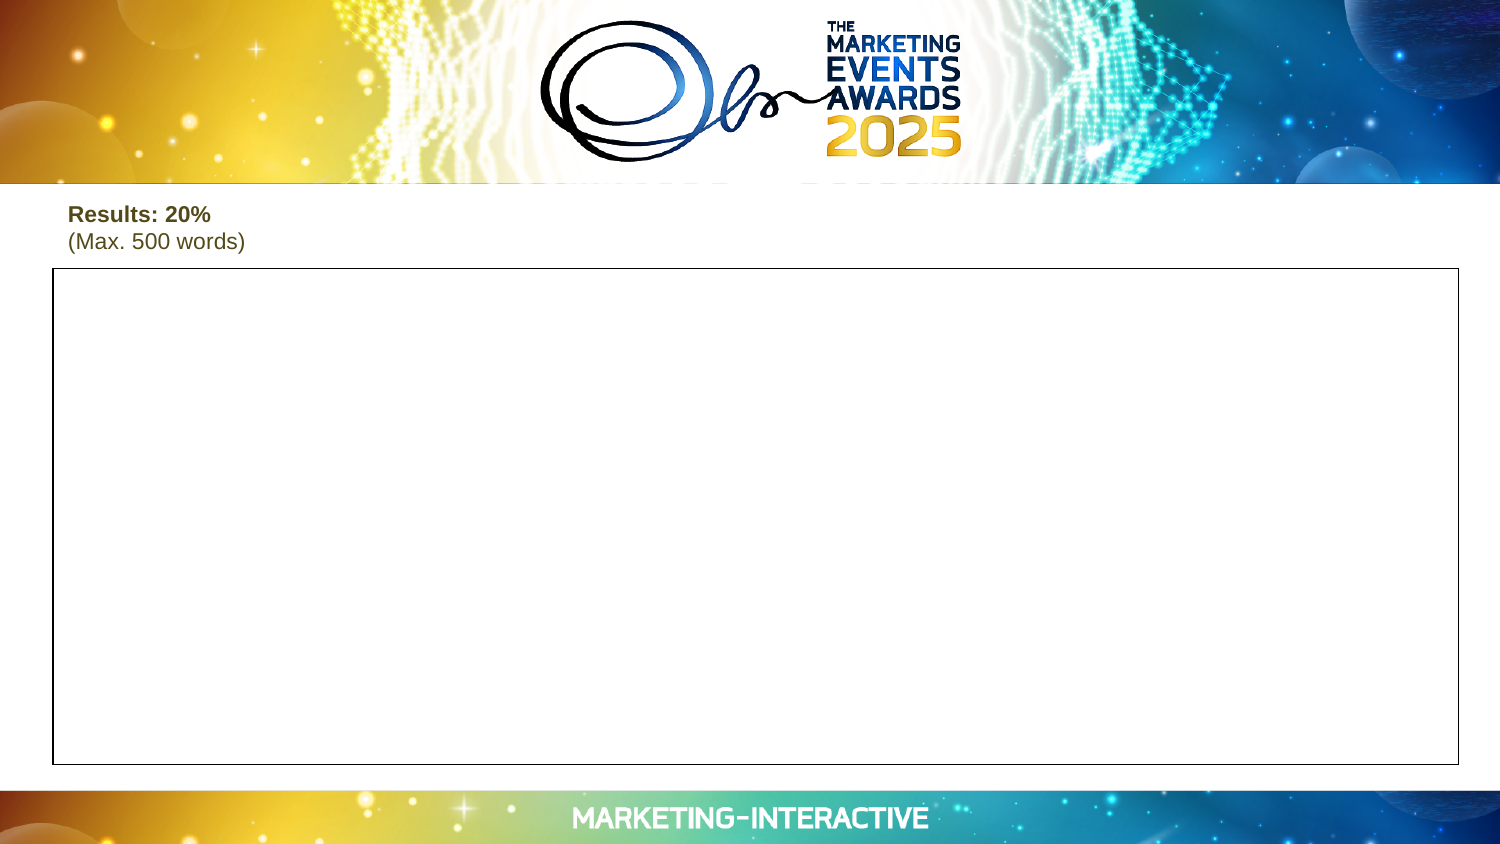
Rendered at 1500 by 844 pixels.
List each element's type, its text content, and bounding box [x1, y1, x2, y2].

text_box Results: 20% (Max. 500 words) [53, 192, 1459, 262]
text_box [53, 268, 1459, 765]
picture [0, 0, 1500, 844]
